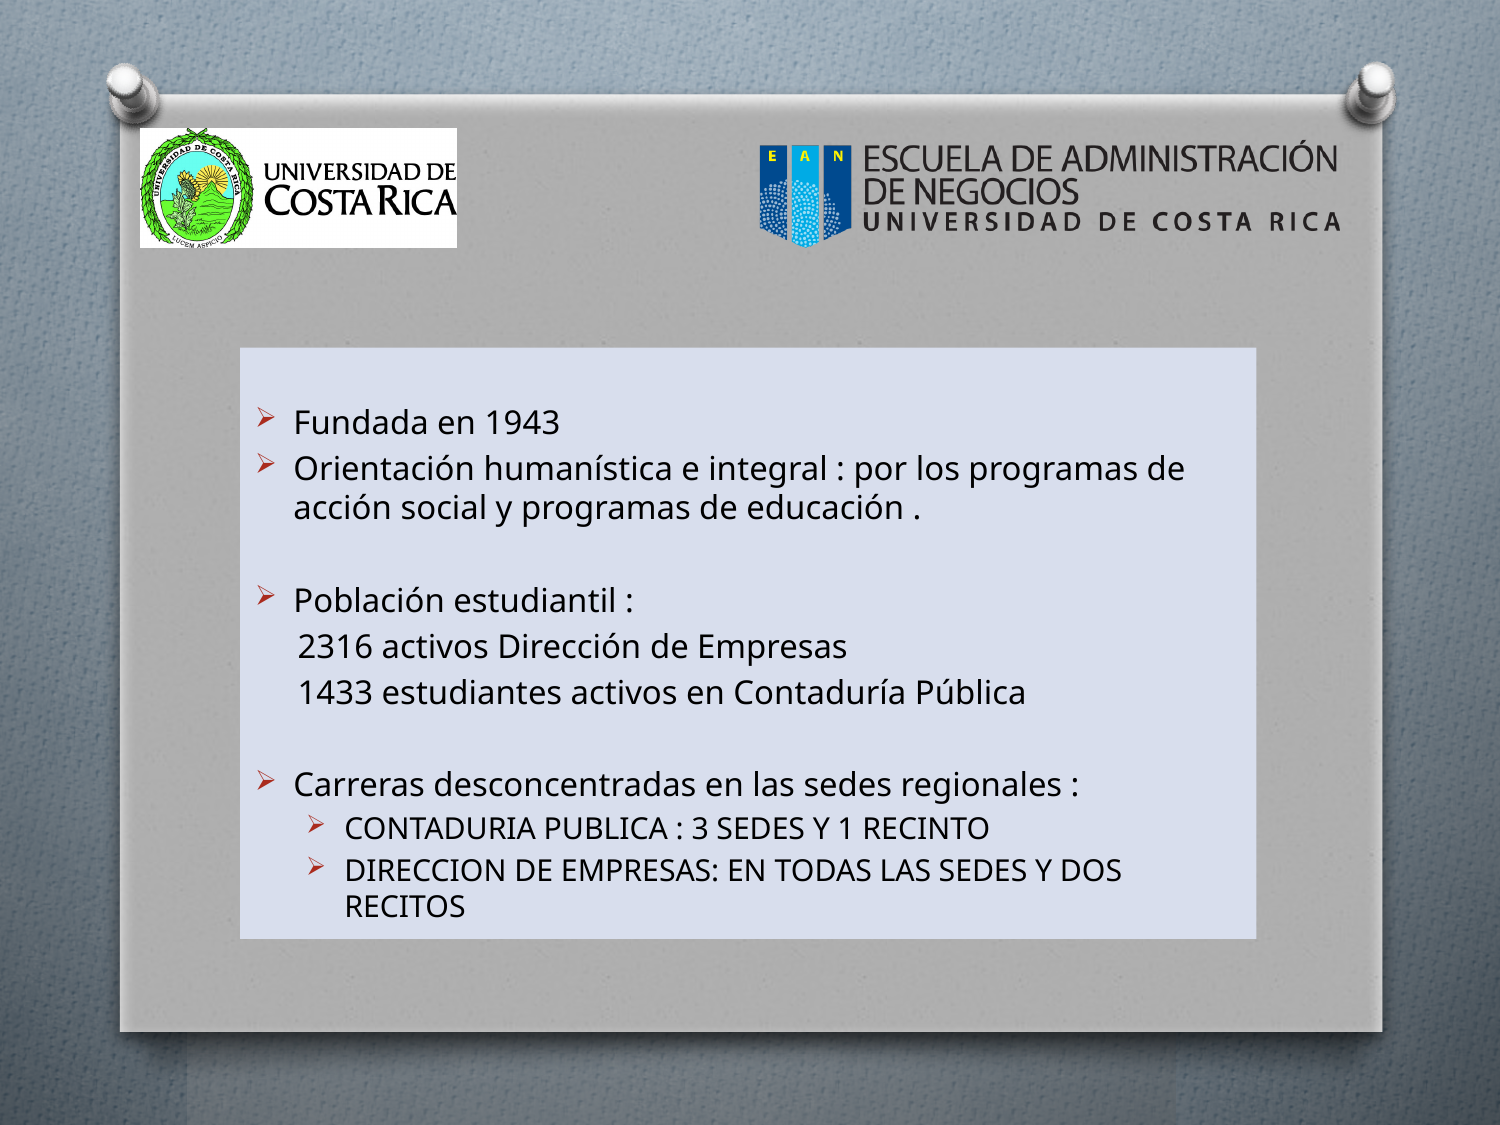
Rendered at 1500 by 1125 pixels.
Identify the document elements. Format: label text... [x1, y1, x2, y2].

title [179, 134, 1323, 332]
picture [75, 29, 458, 249]
list Fundada en 1943 Orientación humanística e integral : por los programas de acción social y programas de educación . Población estudiantil : 2316 activos Dirección de Empresas 1433 estudiantes activos en Contaduría Pública Carreras desconcentradas en las sedes regionales : CONTADURIA PUBLICA : 3 SEDES Y 1 RECINTO DIRECCION DE EMPRESAS: EN TODAS LAS SEDES Y DOS RECITOS [240, 347, 1257, 939]
picture [738, 35, 1439, 259]
